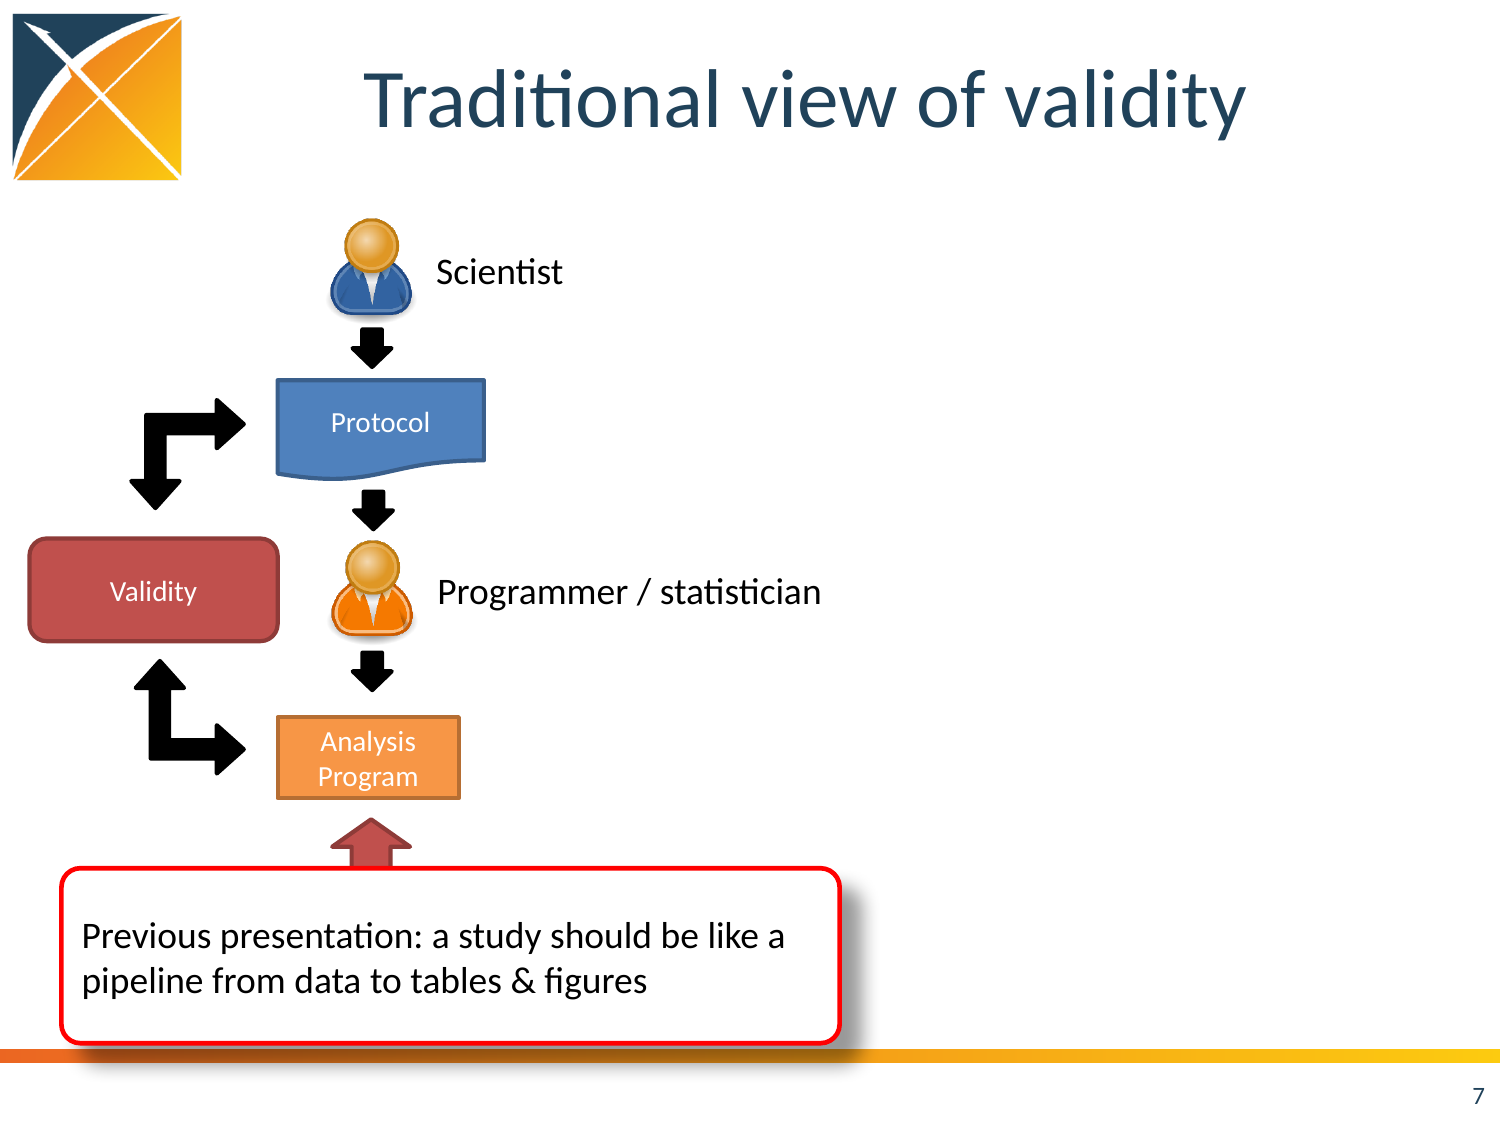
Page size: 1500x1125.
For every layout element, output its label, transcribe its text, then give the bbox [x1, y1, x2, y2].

text_box Previous presentation: a study should be like a pipeline from data to tables & figures [59, 866, 842, 1046]
picture [311, 210, 431, 330]
text_box Validity [27, 536, 280, 644]
picture [312, 531, 432, 652]
text_box [330, 817, 413, 866]
text_box [133, 658, 246, 776]
slide_number 7 [1149, 1065, 1500, 1125]
text_box [352, 489, 395, 530]
text_box [350, 658, 394, 693]
title Traditional view of validity [187, 24, 1425, 163]
text_box Programmer / statistician [435, 559, 838, 620]
text_box Protocol [275, 378, 486, 481]
text_box [350, 339, 394, 370]
text_box Analysis Program [276, 715, 461, 800]
picture [0, 0, 206, 200]
text_box Scientist [436, 239, 579, 300]
text_box [129, 398, 246, 511]
